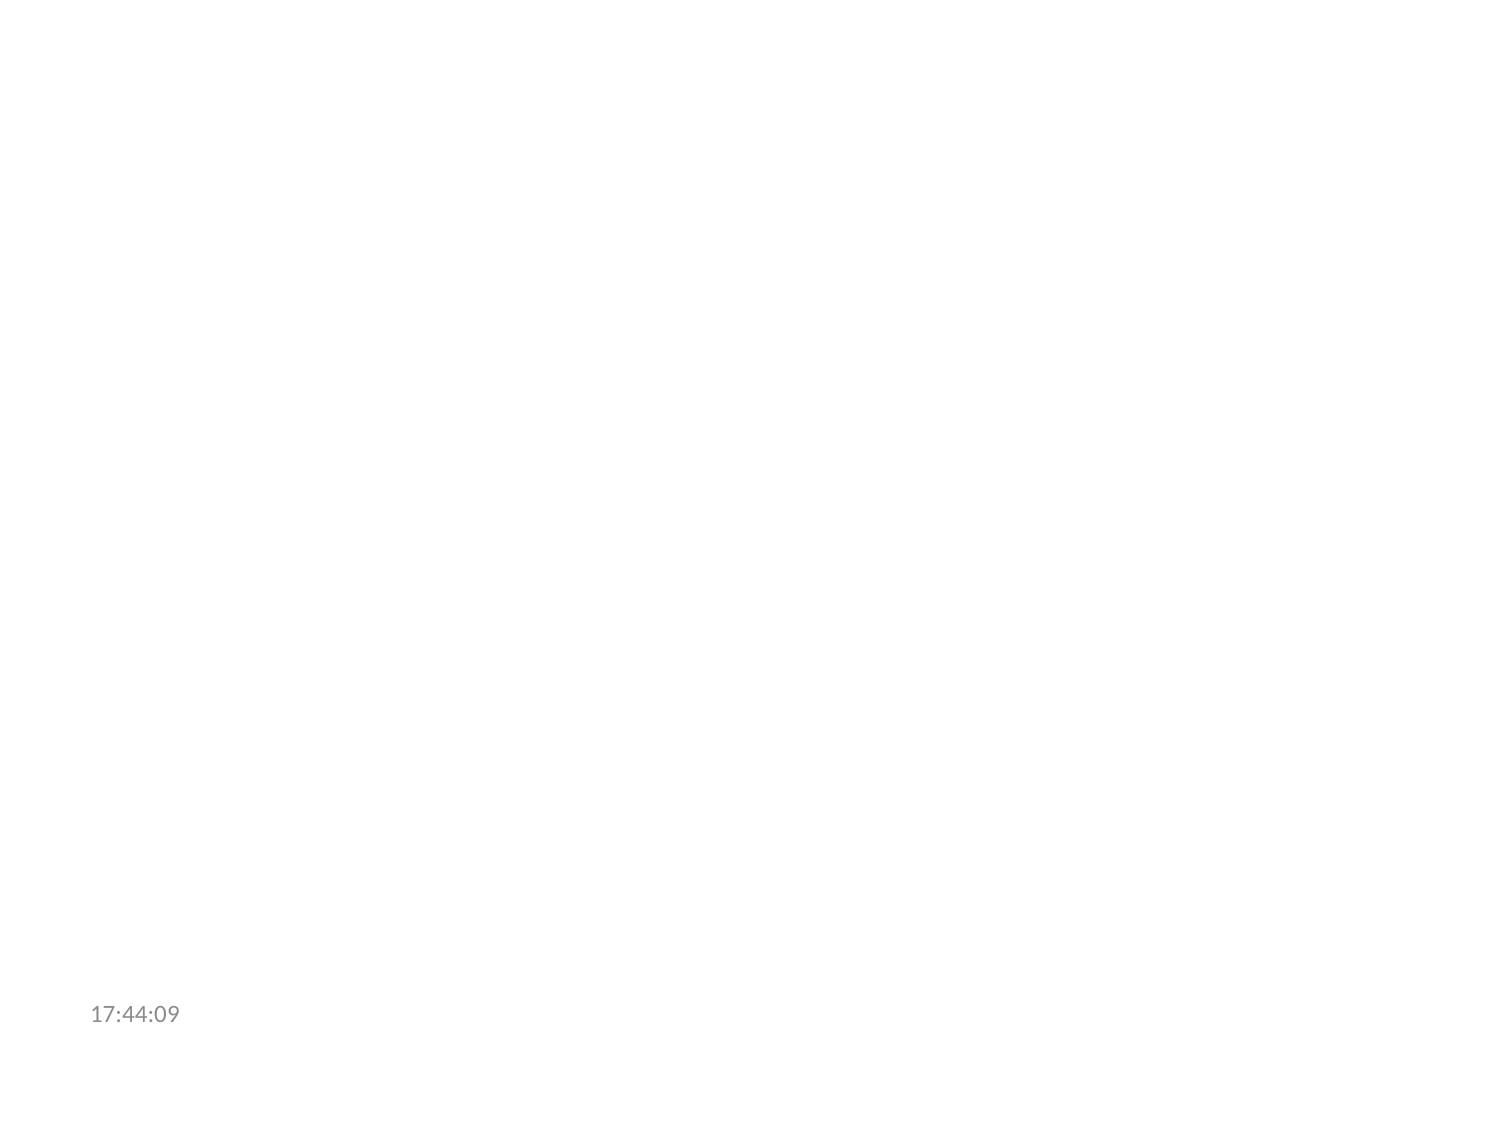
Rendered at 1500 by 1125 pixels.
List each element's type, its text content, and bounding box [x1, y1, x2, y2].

text_box 15:35:09 [75, 982, 425, 1043]
